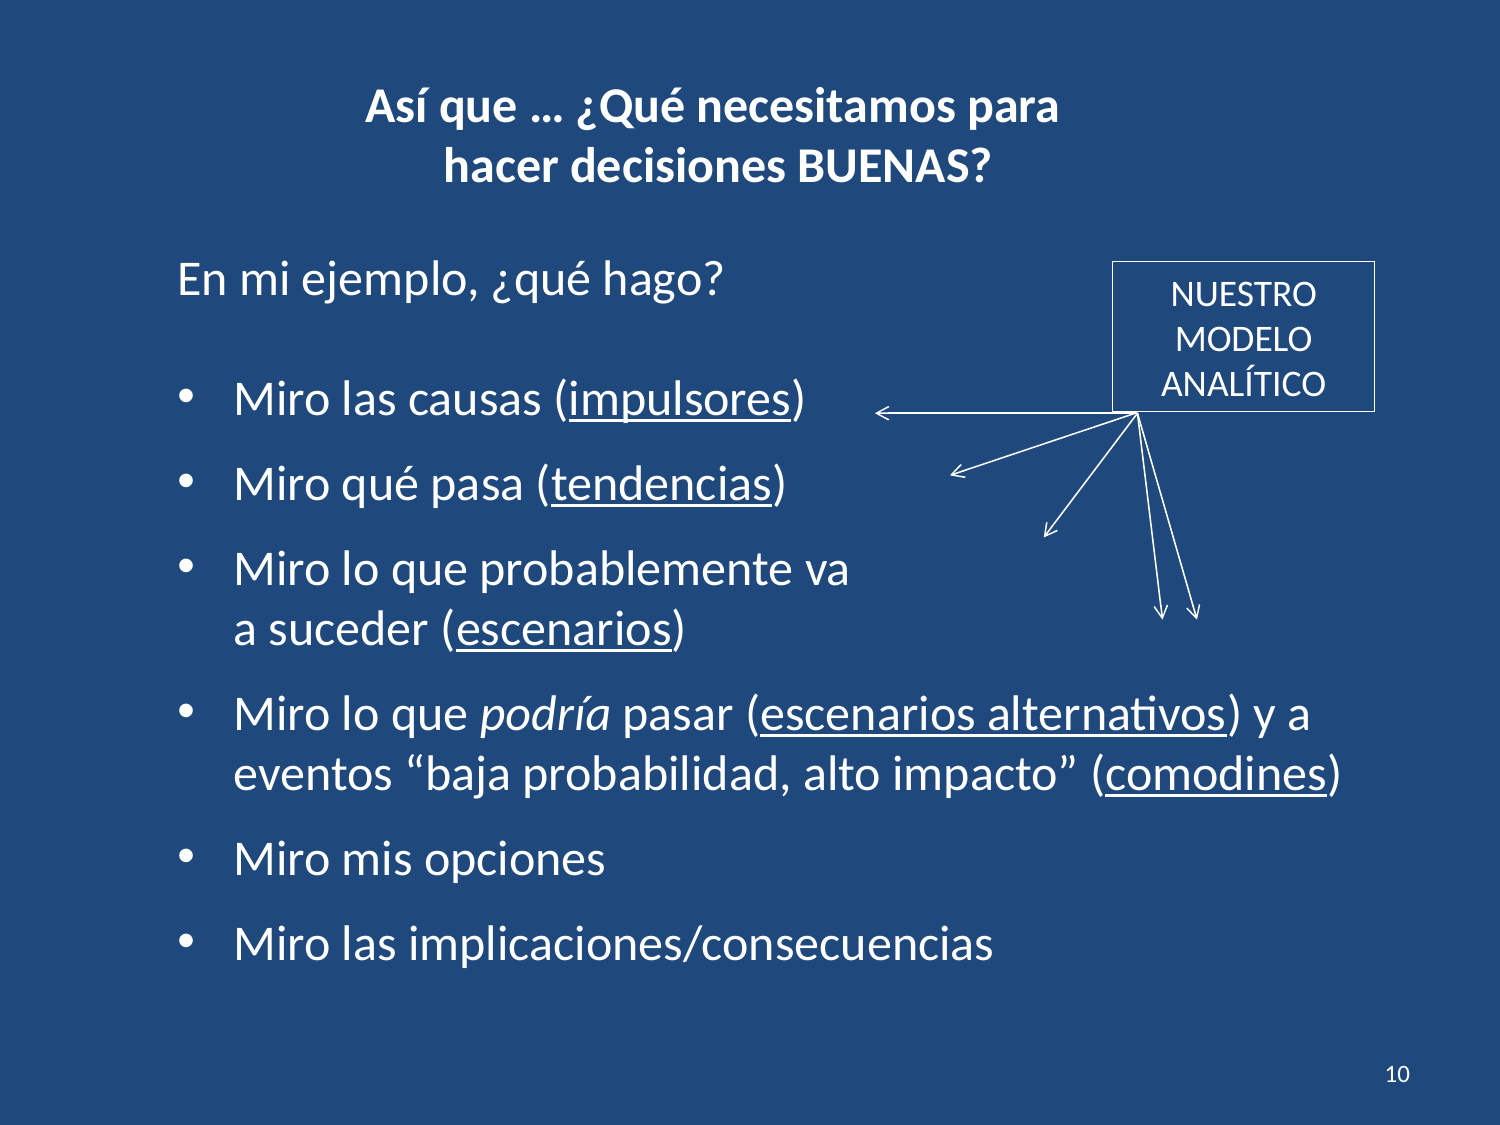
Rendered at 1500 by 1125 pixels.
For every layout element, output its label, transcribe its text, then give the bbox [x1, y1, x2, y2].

slide_number 10 [1074, 1042, 1425, 1103]
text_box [874, 261, 1376, 620]
text_box En mi ejemplo, ¿qué hago? Miro las causas (impulsores) Miro qué pasa (tendencias) Miro lo que probablemente va a suceder (escenarios) Miro lo que podría pasar (escenarios alternativos) y a eventos “baja probabilidad, alto impacto” (comodines) Miro mis opciones Miro las implicaciones/consecuencias [162, 238, 1375, 1063]
text_box Así que … ¿Qué necesitamos para hacer decisiones BUENAS? [137, 64, 1300, 260]
